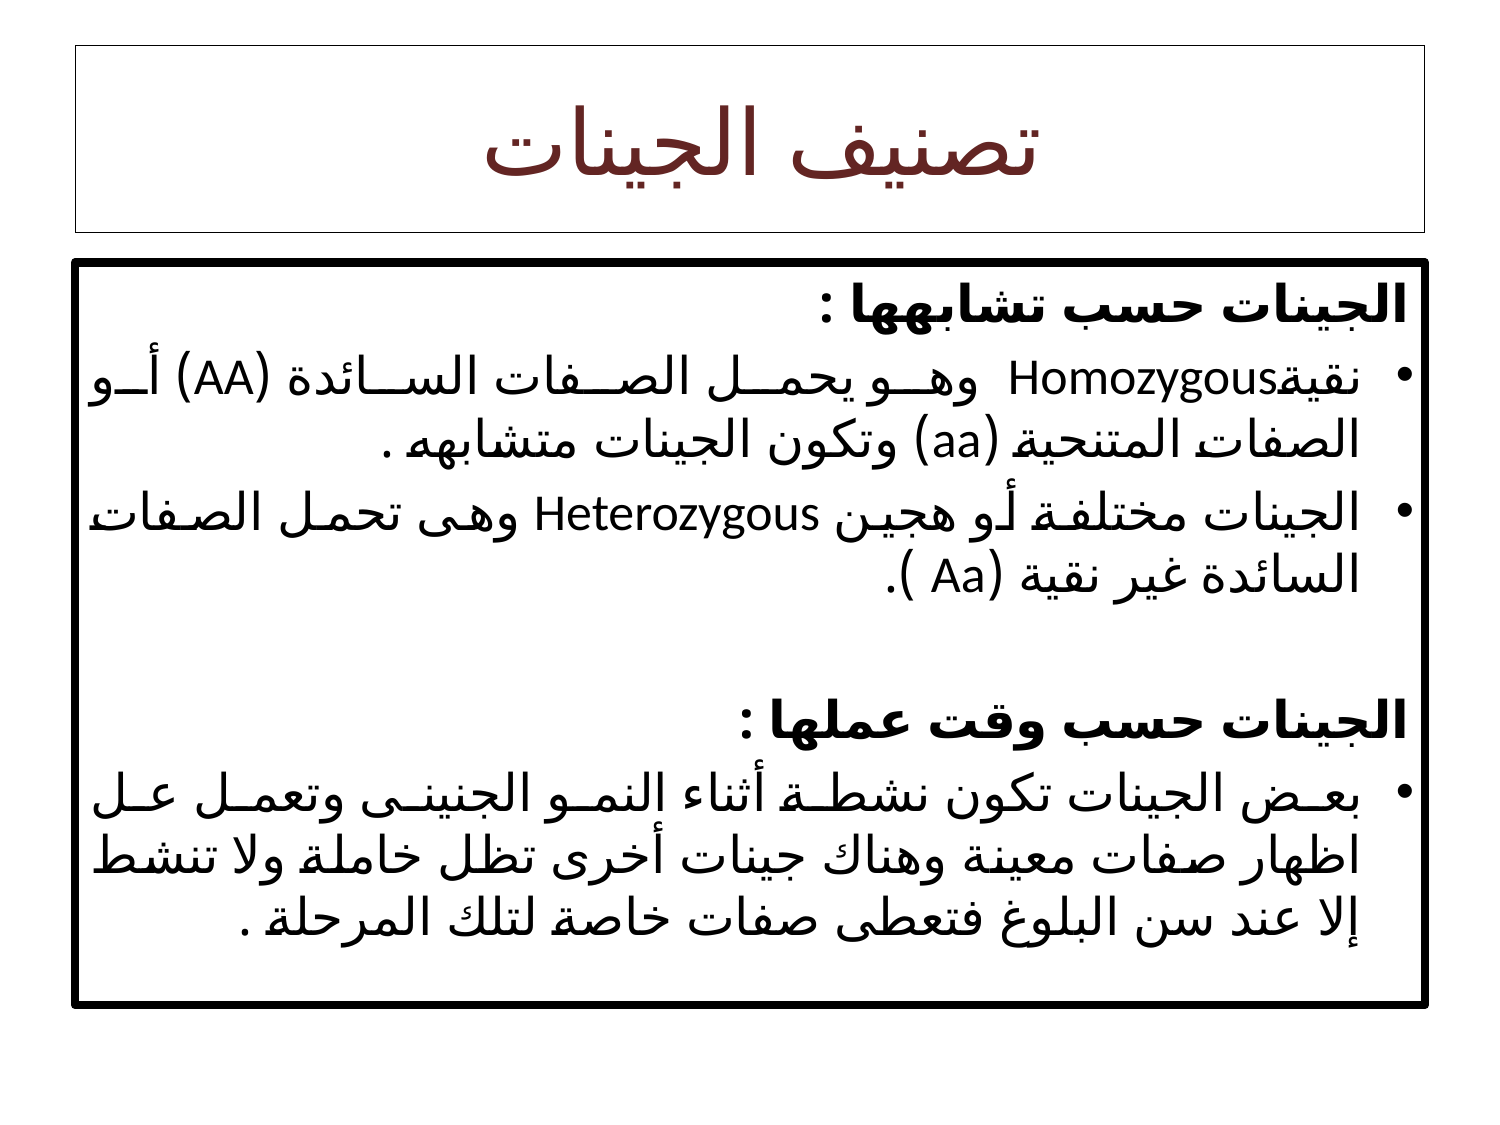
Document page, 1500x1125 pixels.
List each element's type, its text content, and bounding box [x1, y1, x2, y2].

list الجينات حسب تشابهها : نقيةHomozygous وهو يحمل الصفات السائدة (AA) أو الصفات المتنحية (aa) وتكون الجينات متشابهه . الجينات مختلفة أو هجين Heterozygous وهى تحمل الصفات السائدة غير نقية (Aa ). الجينات حسب وقت عملها : بعض الجينات تكون نشطة أثناء النمو الجنينى وتعمل عل اظهار صفات معينة وهناك جينات أخرى تظل خاملة ولا تنشط إلا عند سن البلوغ فتعطى صفات خاصة لتلك المرحلة . [75, 262, 1425, 1005]
title تصنيف الجينات [75, 45, 1425, 233]
